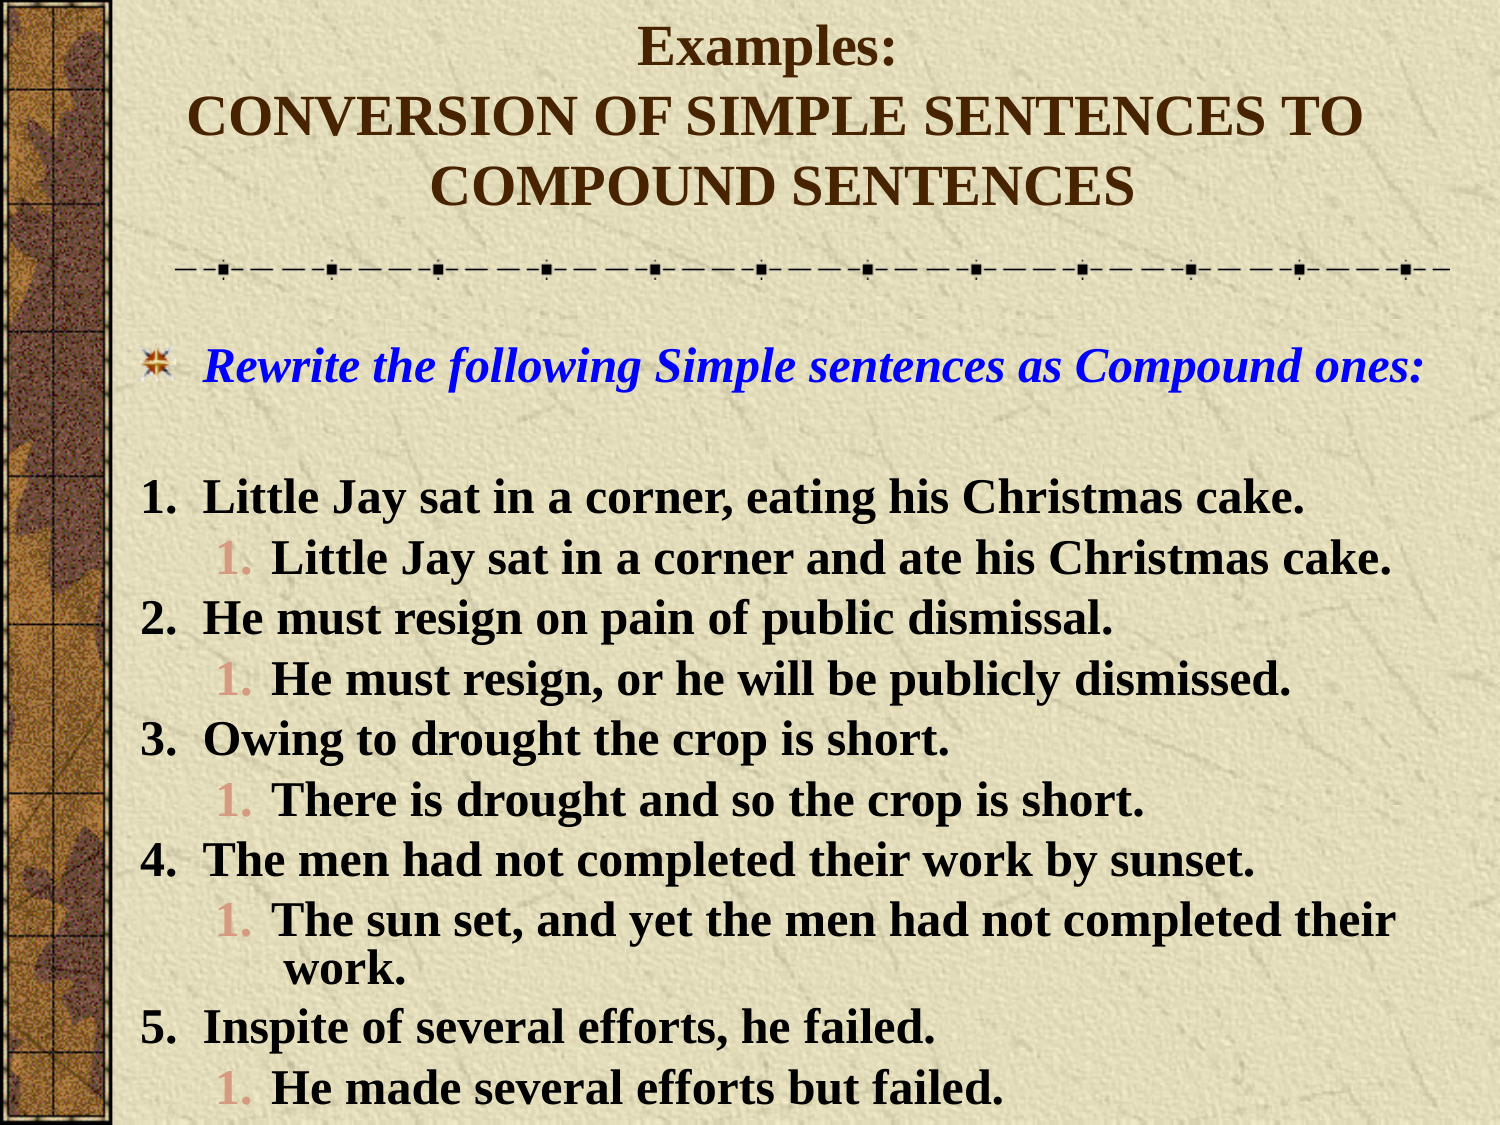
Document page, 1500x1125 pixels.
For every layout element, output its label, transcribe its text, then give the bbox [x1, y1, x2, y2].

picture [0, 0, 1500, 1125]
text_box Rewrite the following Simple sentences as Compound ones: Little Jay sat in a corner, eating his Christmas cake. Little Jay sat in a corner and ate his Christmas cake. He must resign on pain of public dismissal. He must resign, or he will be publicly dismissed. Owing to drought the crop is short. There is drought and so the crop is short. The men had not completed their work by sunset. The sun set, and yet the men had not completed their work. Inspite of several efforts, he failed. He made several efforts but failed. [137, 330, 1432, 1115]
title Examples: CONVERSION OF SIMPLE SENTENCES TO COMPOUND SENTENCES [179, 5, 1371, 218]
